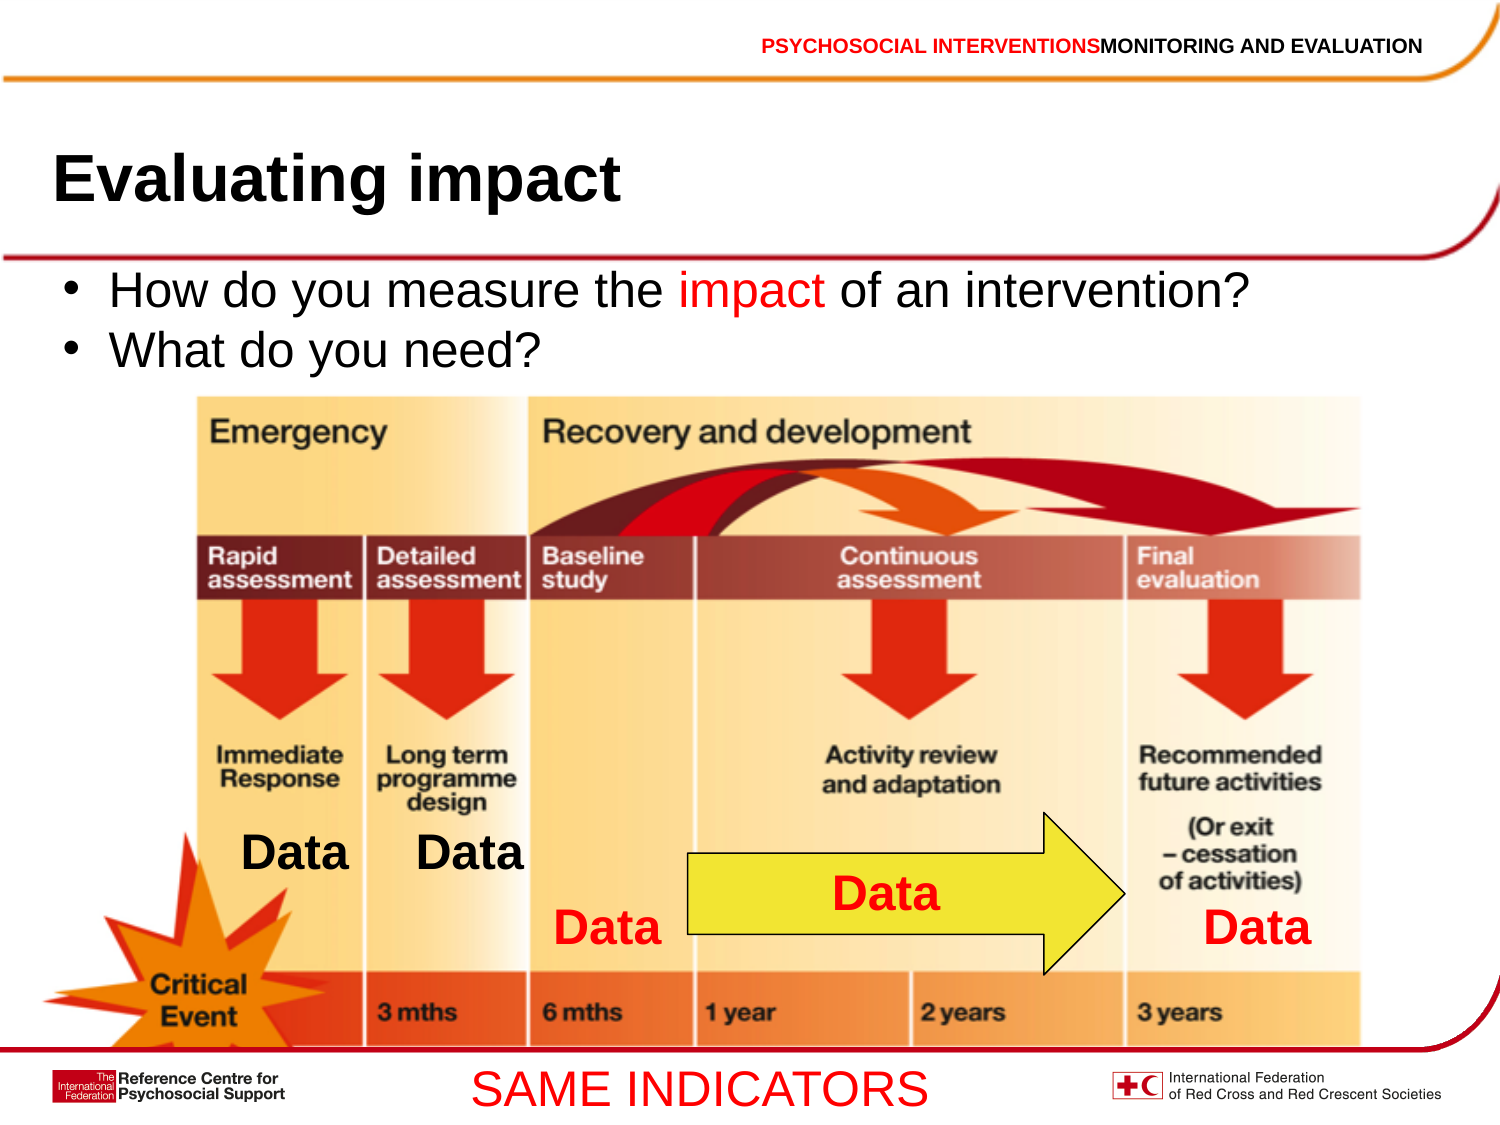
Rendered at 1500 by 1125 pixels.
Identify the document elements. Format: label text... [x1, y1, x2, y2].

picture [0, 0, 1500, 265]
text_box How do you measure the impact of an intervention? What do you need? [37, 274, 1413, 385]
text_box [224, 812, 535, 889]
picture [0, 374, 1500, 1125]
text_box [537, 812, 1328, 976]
